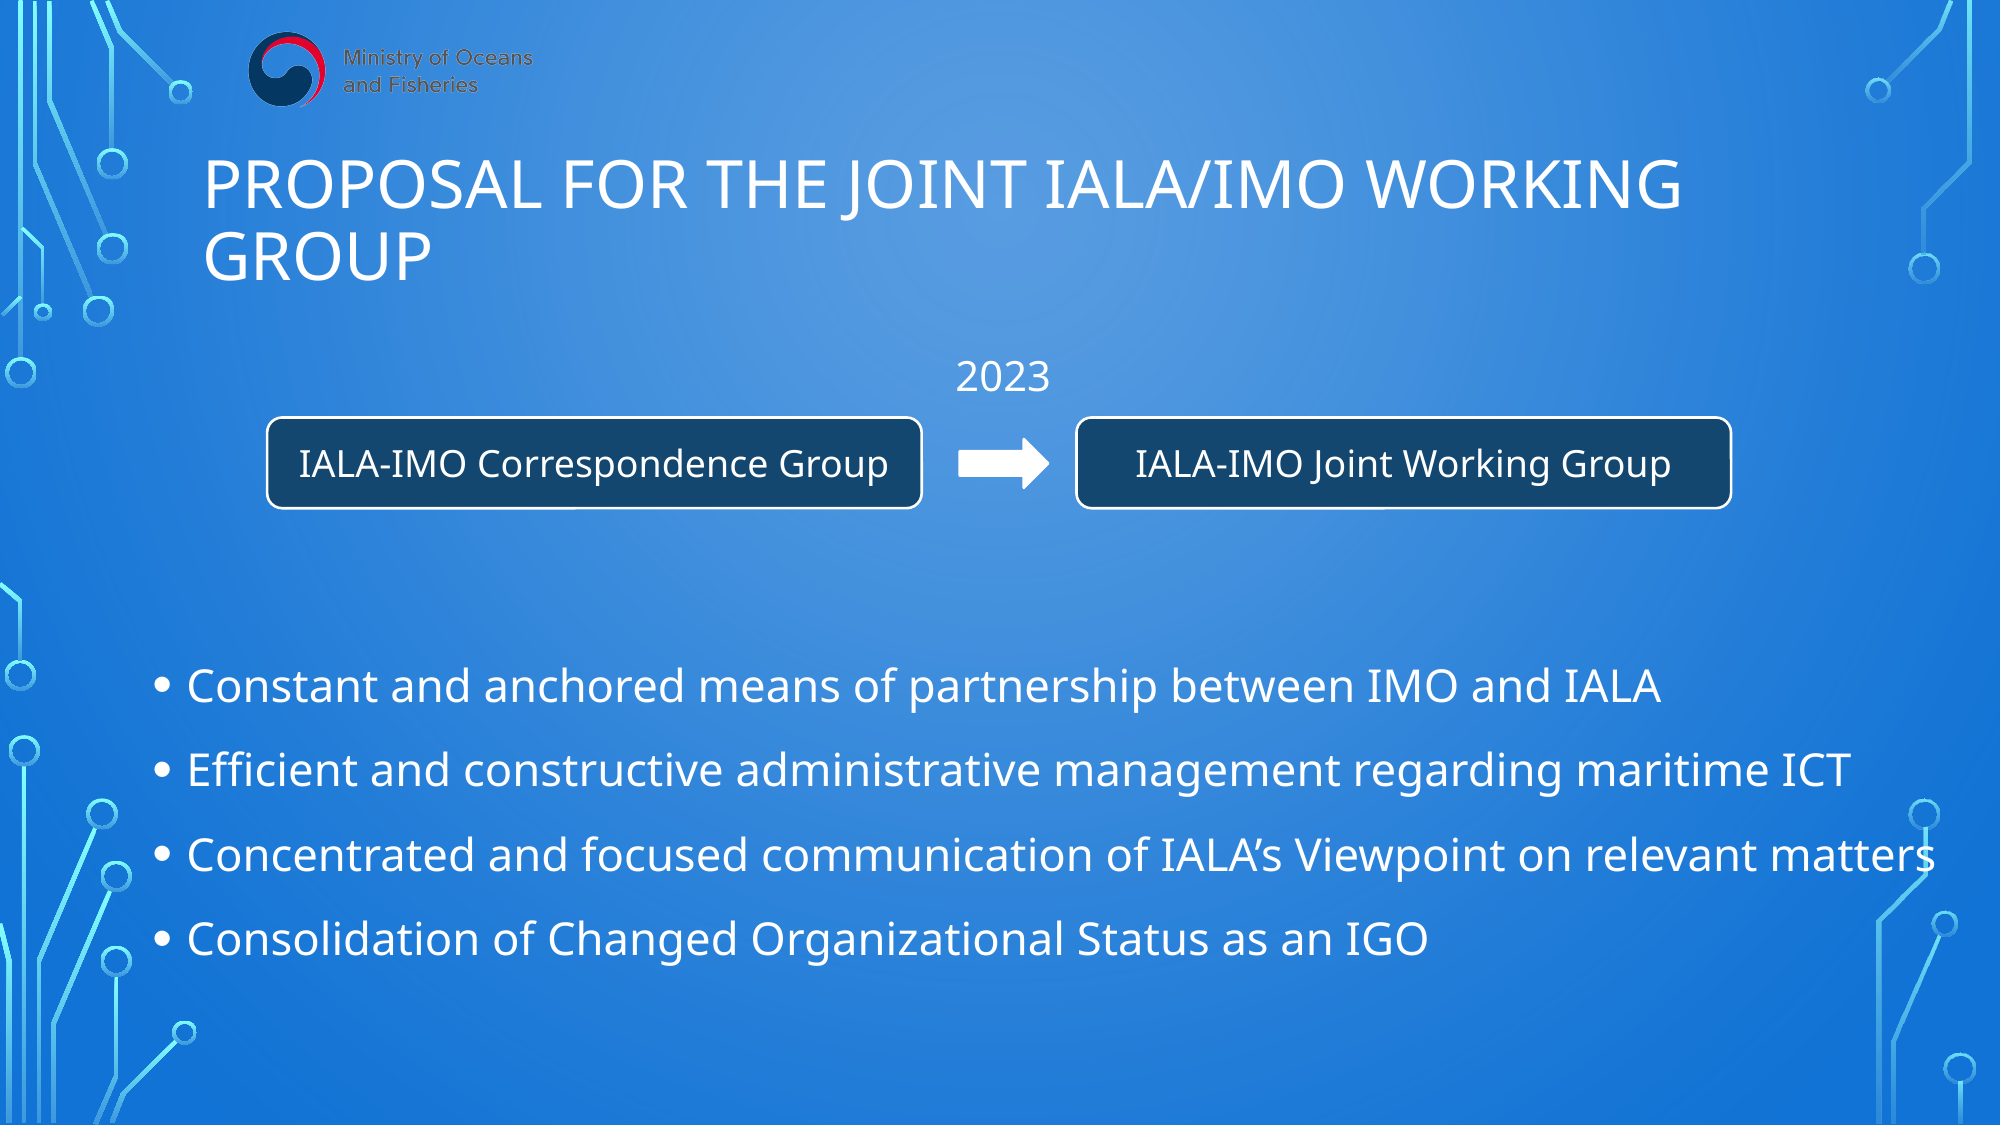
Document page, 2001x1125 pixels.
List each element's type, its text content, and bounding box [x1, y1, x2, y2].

list Constant and anchored means of partnership between IMO and IALA Efficient and constructive administrative management regarding maritime ICT Concentrated and focused communication of IALA’s Viewpoint on relevant matters Consolidation of Changed Organizational Status as an IGO [137, 311, 1970, 1026]
text_box IALA-IMO Correspondence Group [265, 416, 924, 510]
text_box 2023 [940, 344, 1068, 408]
title Proposal for the Joint IALA/IMO Working Group [187, 101, 1813, 344]
text_box IALA-IMO Joint Working Group [1075, 416, 1733, 510]
picture [214, 25, 580, 113]
text_box [958, 437, 1050, 490]
